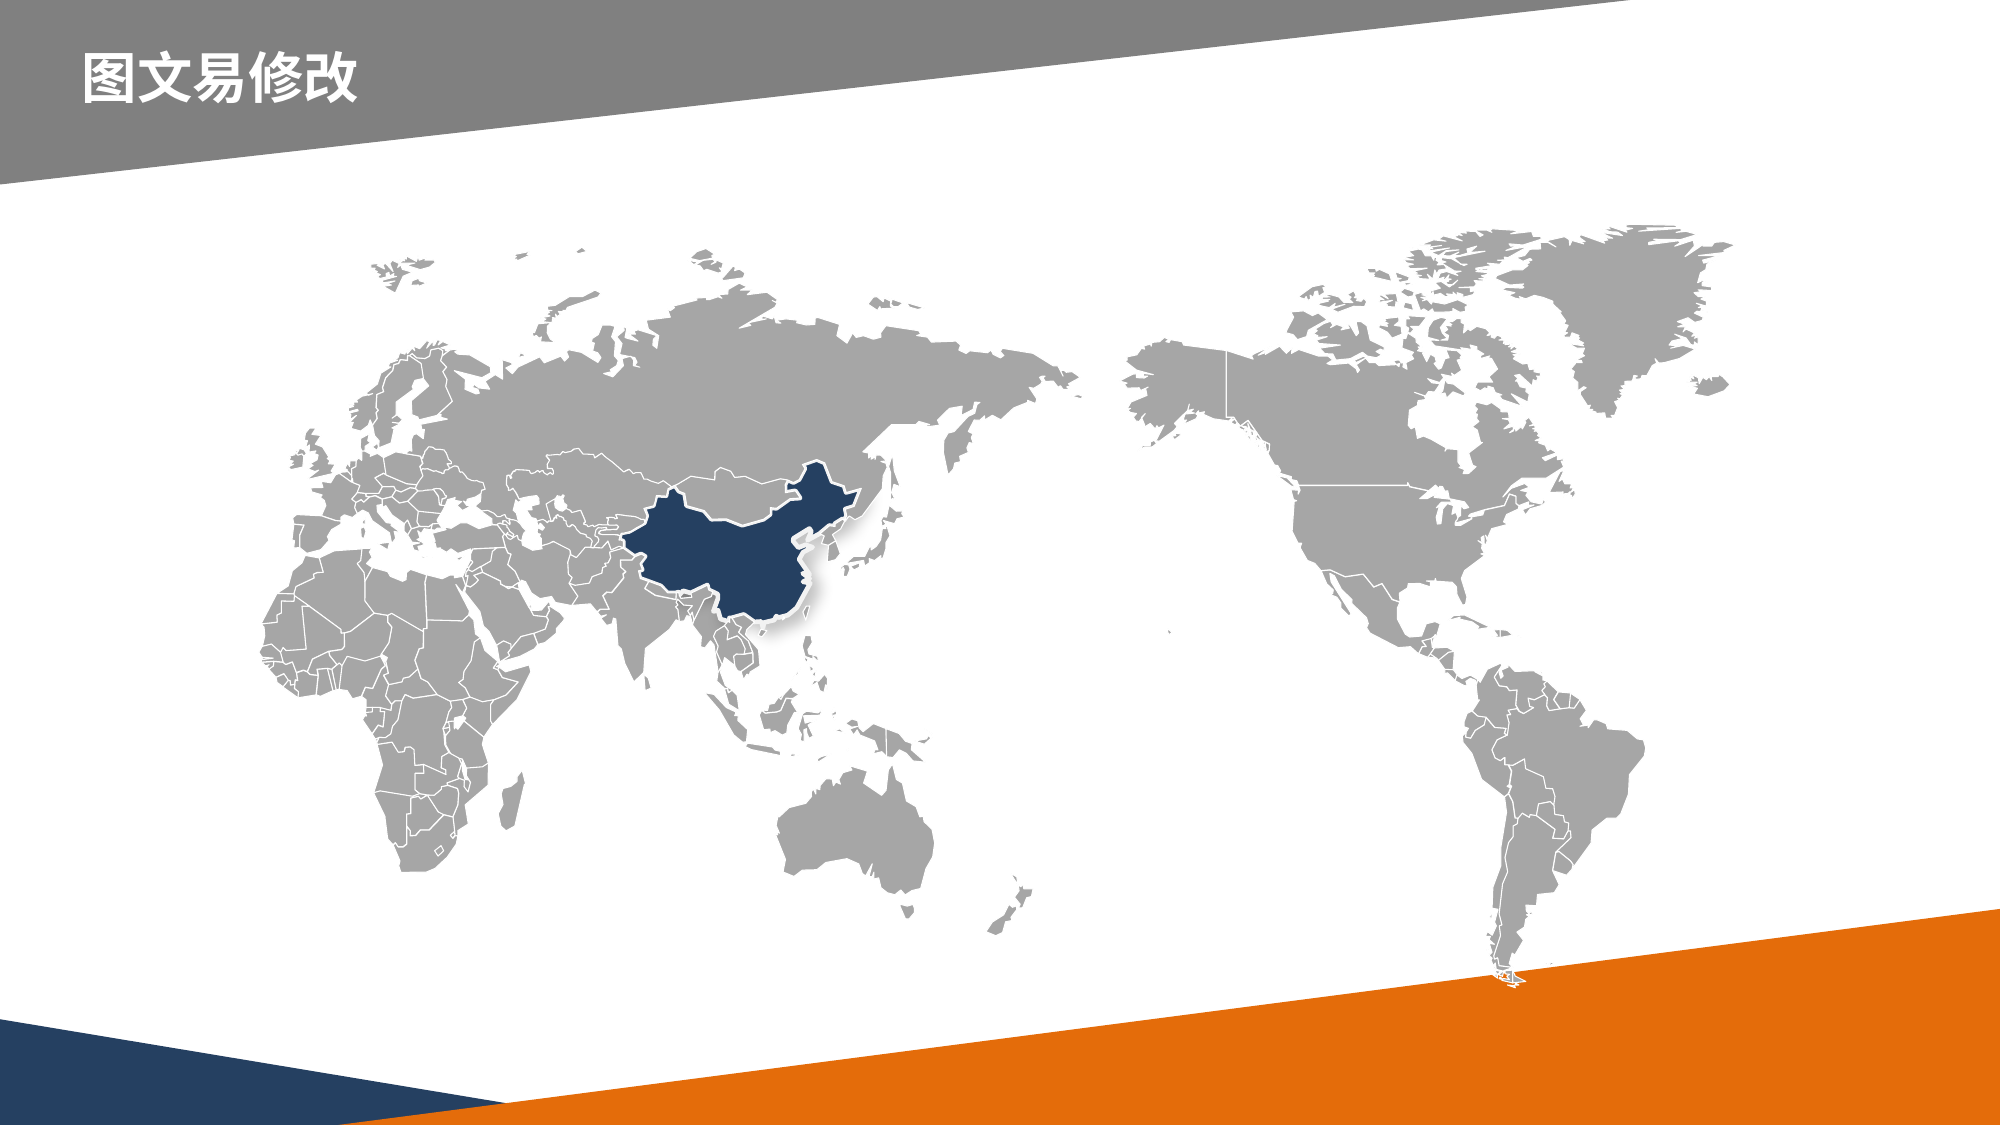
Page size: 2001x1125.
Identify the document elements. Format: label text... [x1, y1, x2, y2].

text_box 图文易修改 [0, 42, 441, 110]
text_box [258, 223, 1736, 988]
